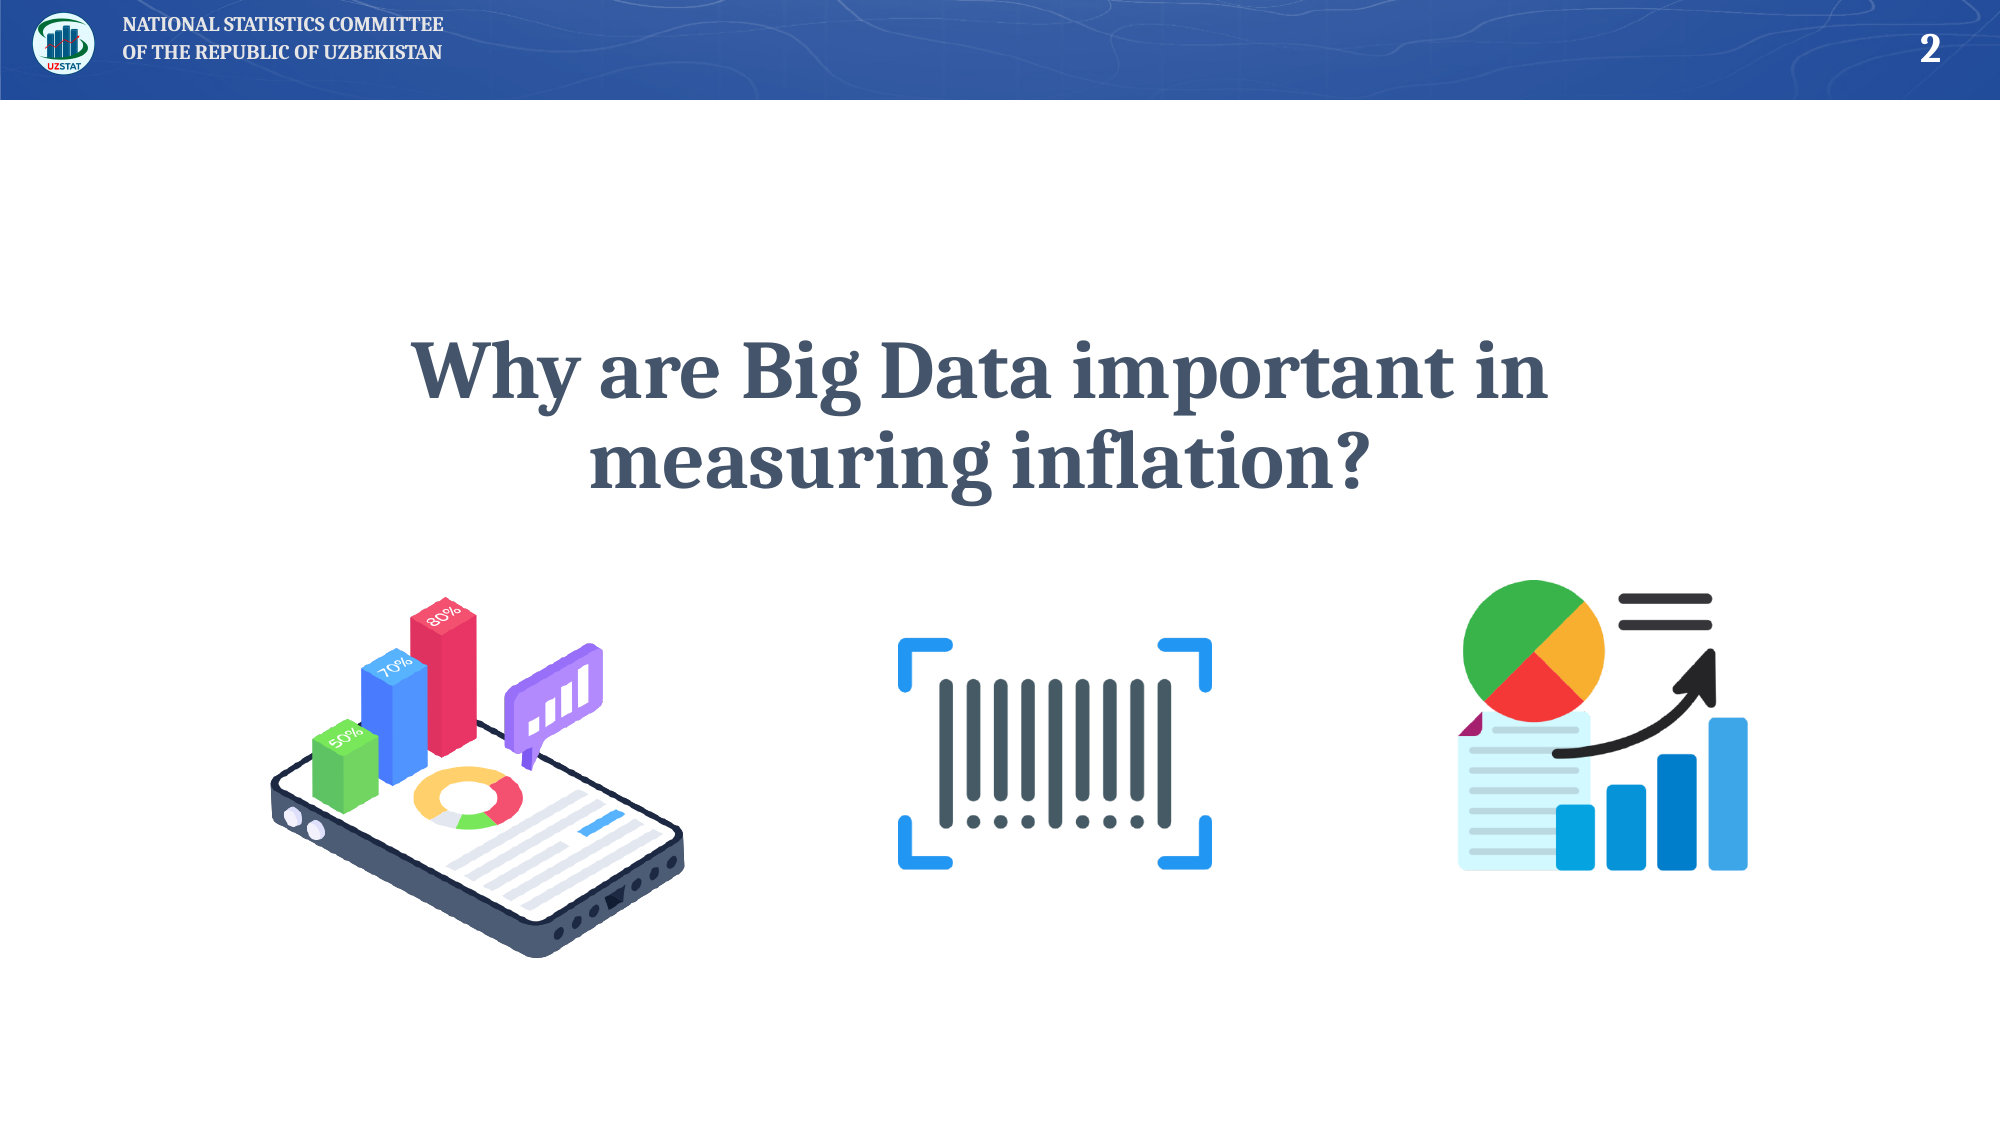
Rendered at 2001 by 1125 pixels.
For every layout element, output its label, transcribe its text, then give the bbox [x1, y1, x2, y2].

picture [898, 597, 1212, 910]
text_box Why are Big Data important in measuring inflation? [223, 277, 1738, 555]
picture [1457, 580, 1748, 871]
picture [253, 553, 701, 1001]
text_box [1895, 100, 1913, 108]
picture [0, 0, 2000, 100]
